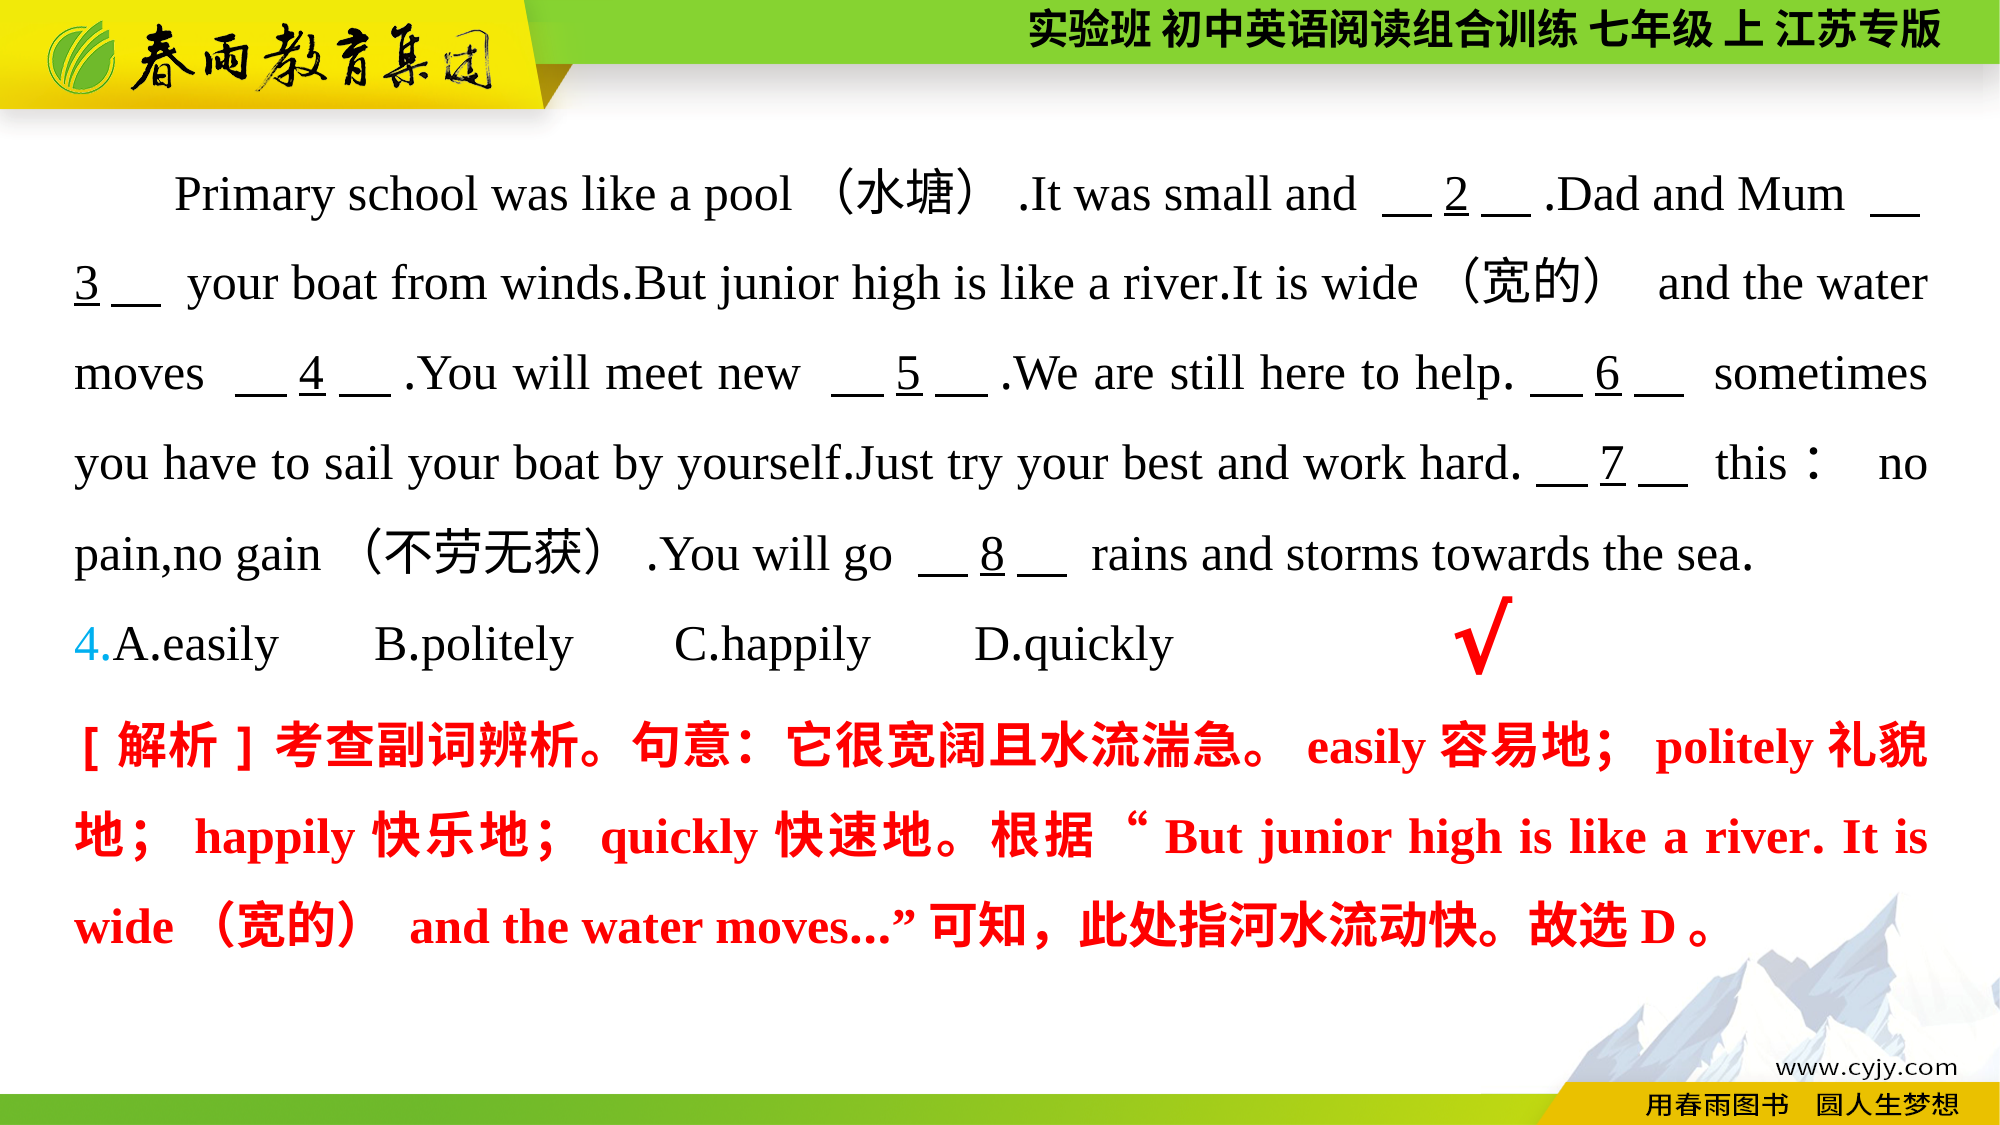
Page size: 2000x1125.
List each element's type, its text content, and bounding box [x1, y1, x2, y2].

text_box [解析]考查副词辨析。句意：它很宽阔且水流湍急。easily容易地；politely礼貌地；happily快乐地；quickly快速地。根据“But junior high is like a river. It is wide（宽的） and the water moves...”可知，此处指河水流动快。故选D。 [59, 675, 1944, 961]
picture [0, 0, 2000, 1125]
list Primary school was like a pool（水塘）.It was small and 2 .Dad and Mum 3 your boat from winds.But junior high is like a river.It is wide（宽的） and the water moves 4 .You will meet new 5 .We are still here to help. 6 sometimes you have to sail your boat by yourself.Just try your best and work hard. 7 this： no pain,no gain（不劳无获）.You will go 8 rains and storms towards the sea. 4.A.easily B.politely C.happily D.quickly [59, 122, 1944, 672]
